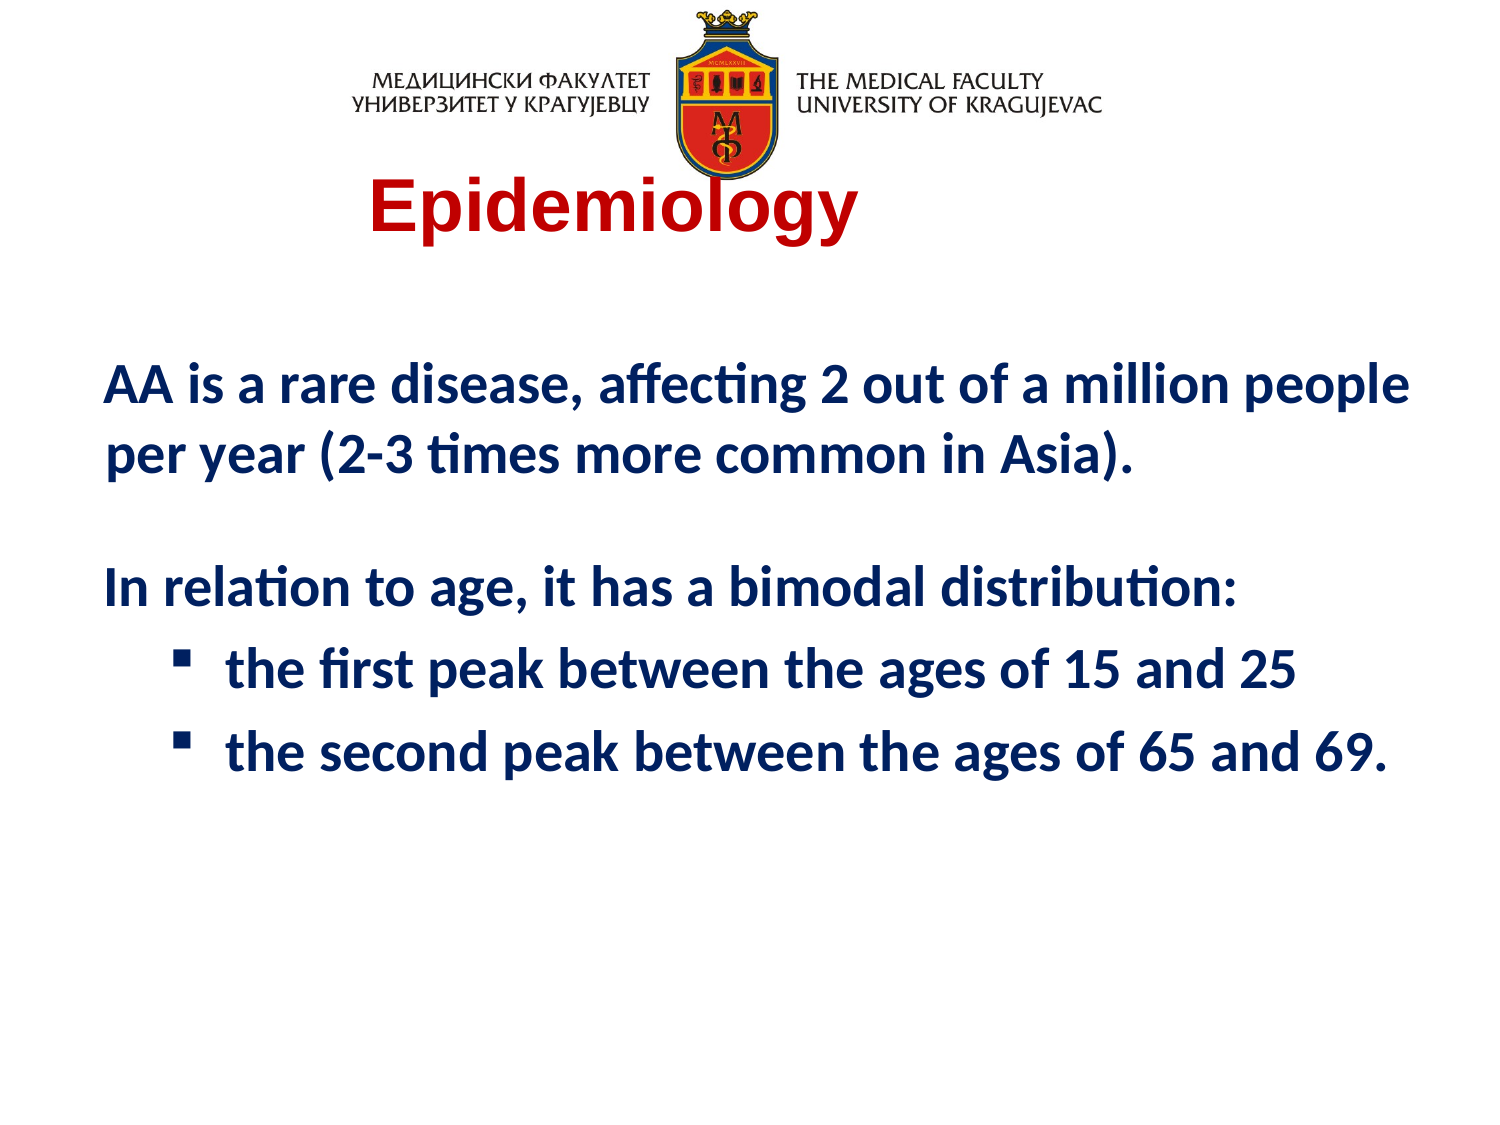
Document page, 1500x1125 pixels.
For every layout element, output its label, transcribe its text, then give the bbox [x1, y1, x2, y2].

list AA is a rare disease, affecting 2 out of a million people per year (2-3 times more common in Asia). In relation to age, it has a bimodal distribution: the first peak between the ages of 15 and 25 the second peak between the ages of 65 and 69. [88, 337, 1483, 819]
title Epidemiology [100, 148, 1129, 269]
picture [328, 0, 1125, 148]
